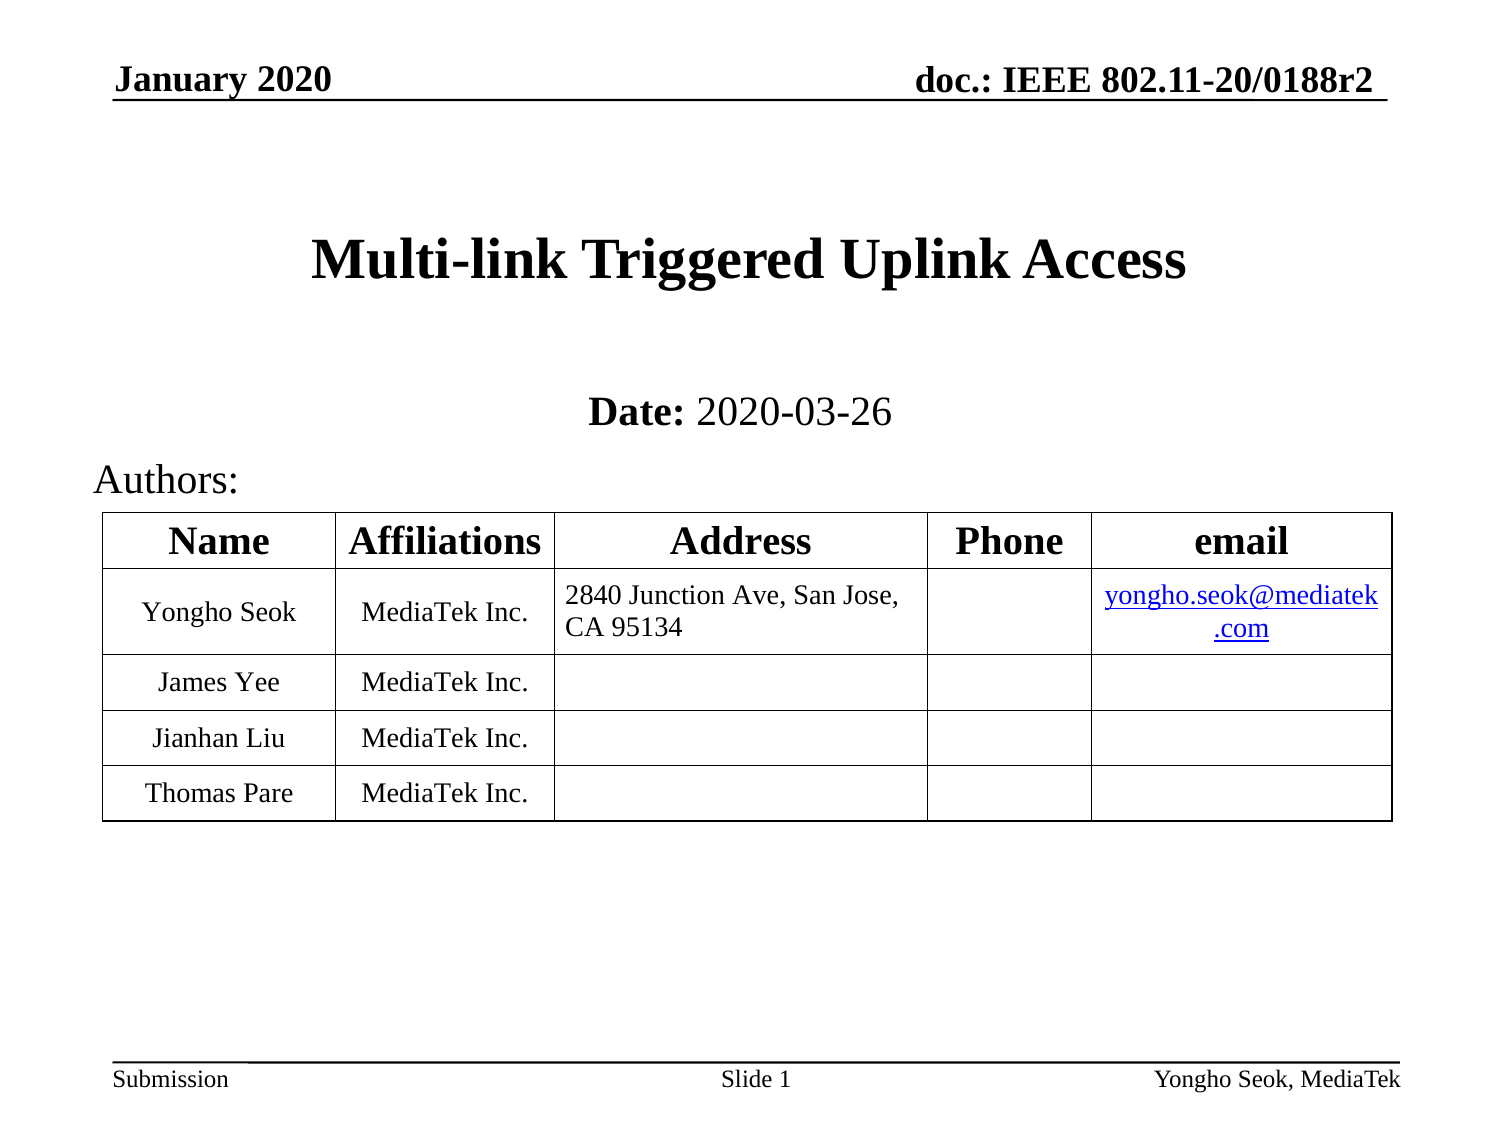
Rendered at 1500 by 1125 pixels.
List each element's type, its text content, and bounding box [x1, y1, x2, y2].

list Date: 2020-03-26 [102, 375, 1379, 442]
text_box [87, 512, 1409, 1035]
slide_number Slide 1 [712, 1061, 800, 1093]
text_box Authors: [77, 444, 316, 507]
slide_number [114, 53, 423, 100]
title Multi-link Triggered Uplink Access [77, 137, 1423, 374]
footer Yongho Seok, MediaTek [878, 1061, 1402, 1093]
